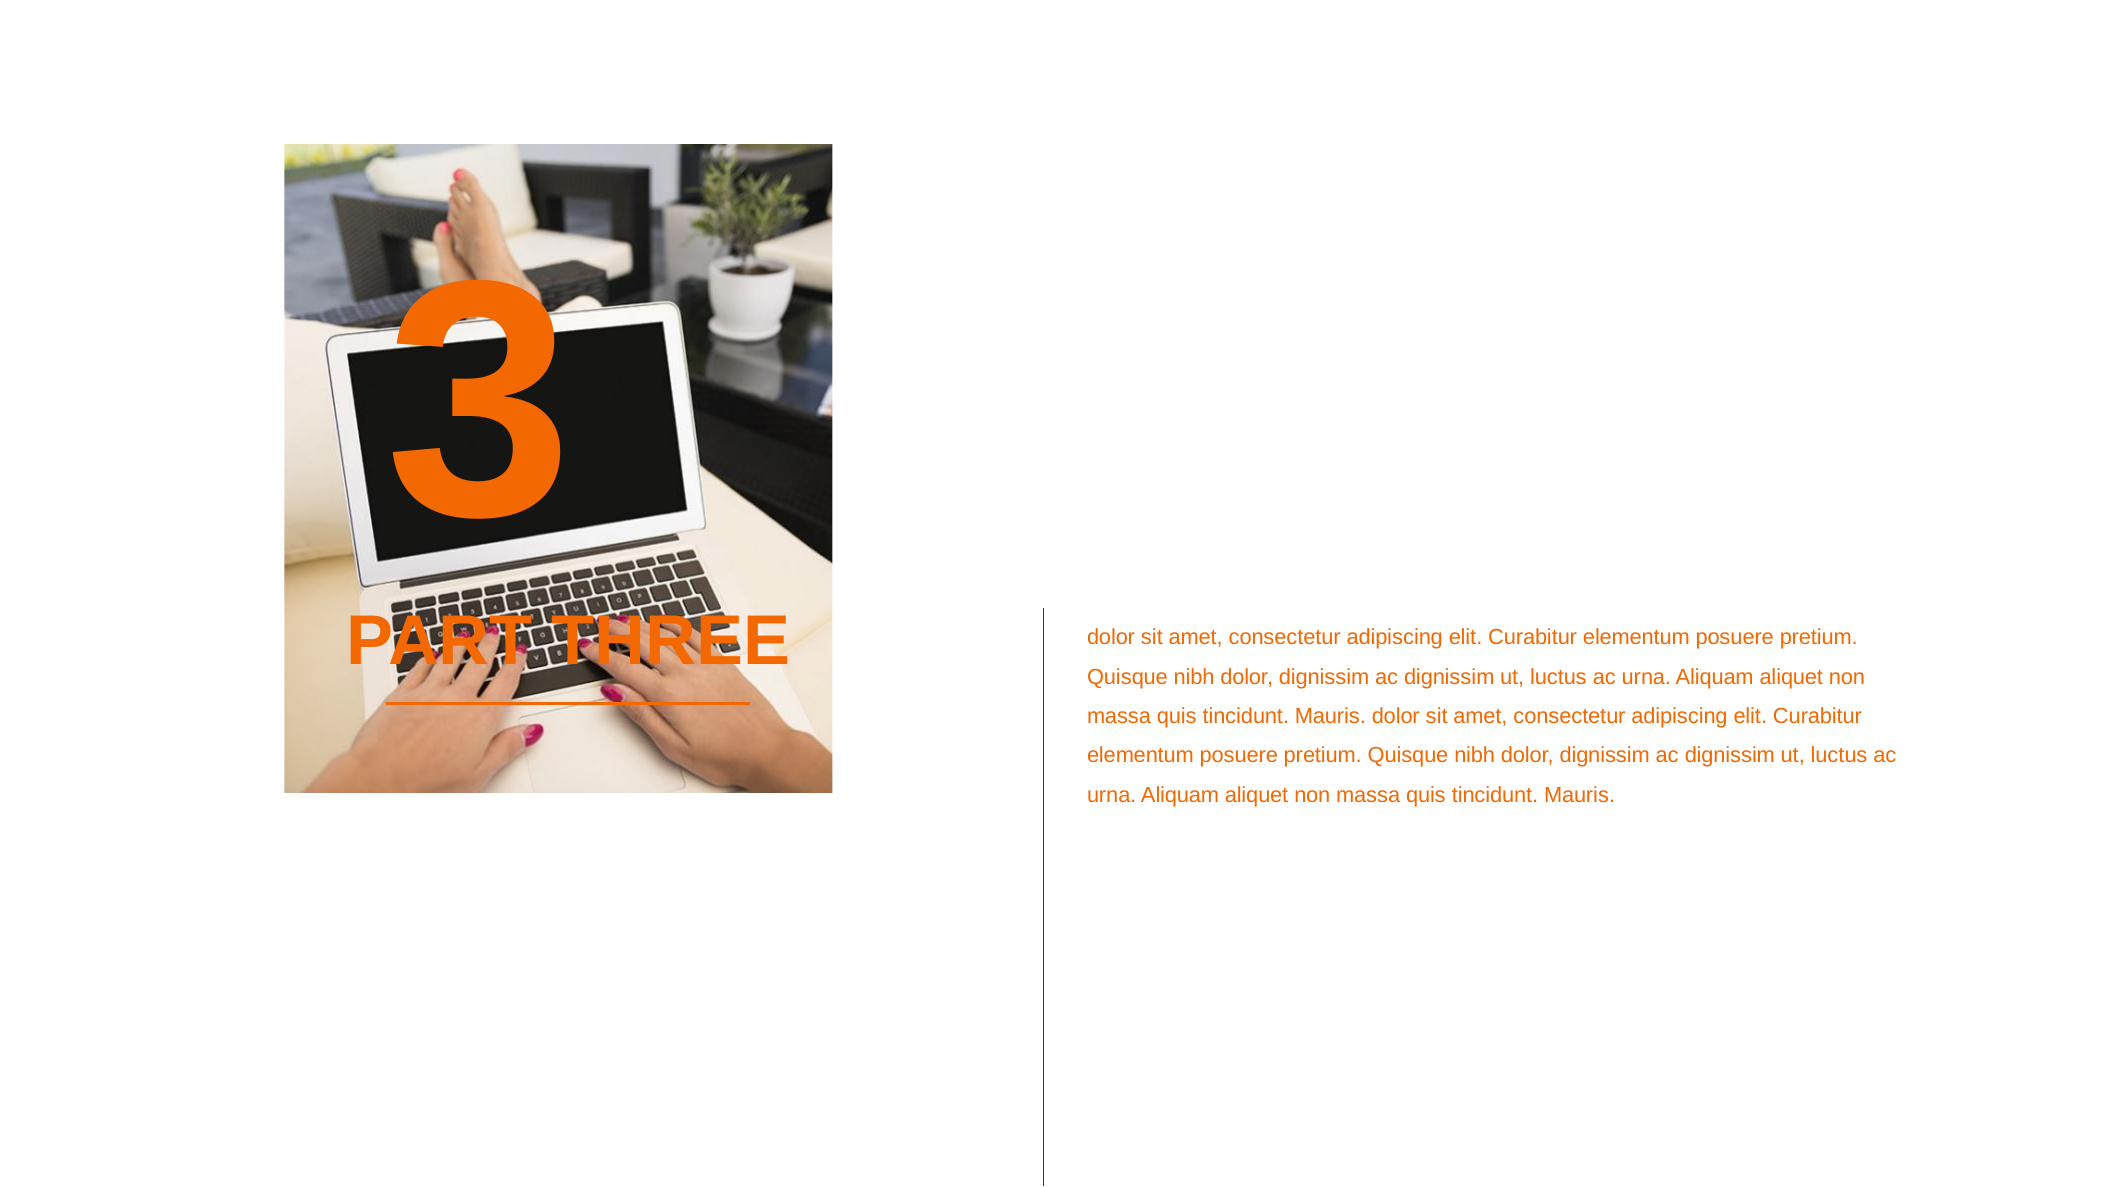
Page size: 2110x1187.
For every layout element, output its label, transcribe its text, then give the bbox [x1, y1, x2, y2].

text_box PART THREE [314, 574, 823, 699]
text_box 3 [370, 171, 588, 574]
text_box dolor sit amet, consectetur adipiscing elit. Curabitur elementum posuere pretium. Quisque nibh dolor, dignissim ac dignissim ut, luctus ac urna. Aliquam aliquet non massa quis tincidunt. Mauris. dolor sit amet, consectetur adipiscing elit. Curabitur elementum posuere pretium. Quisque nibh dolor, dignissim ac dignissim ut, luctus ac urna. Aliquam aliquet non massa quis tincidunt. Mauris. [1071, 602, 1941, 818]
text_box [283, 144, 834, 793]
